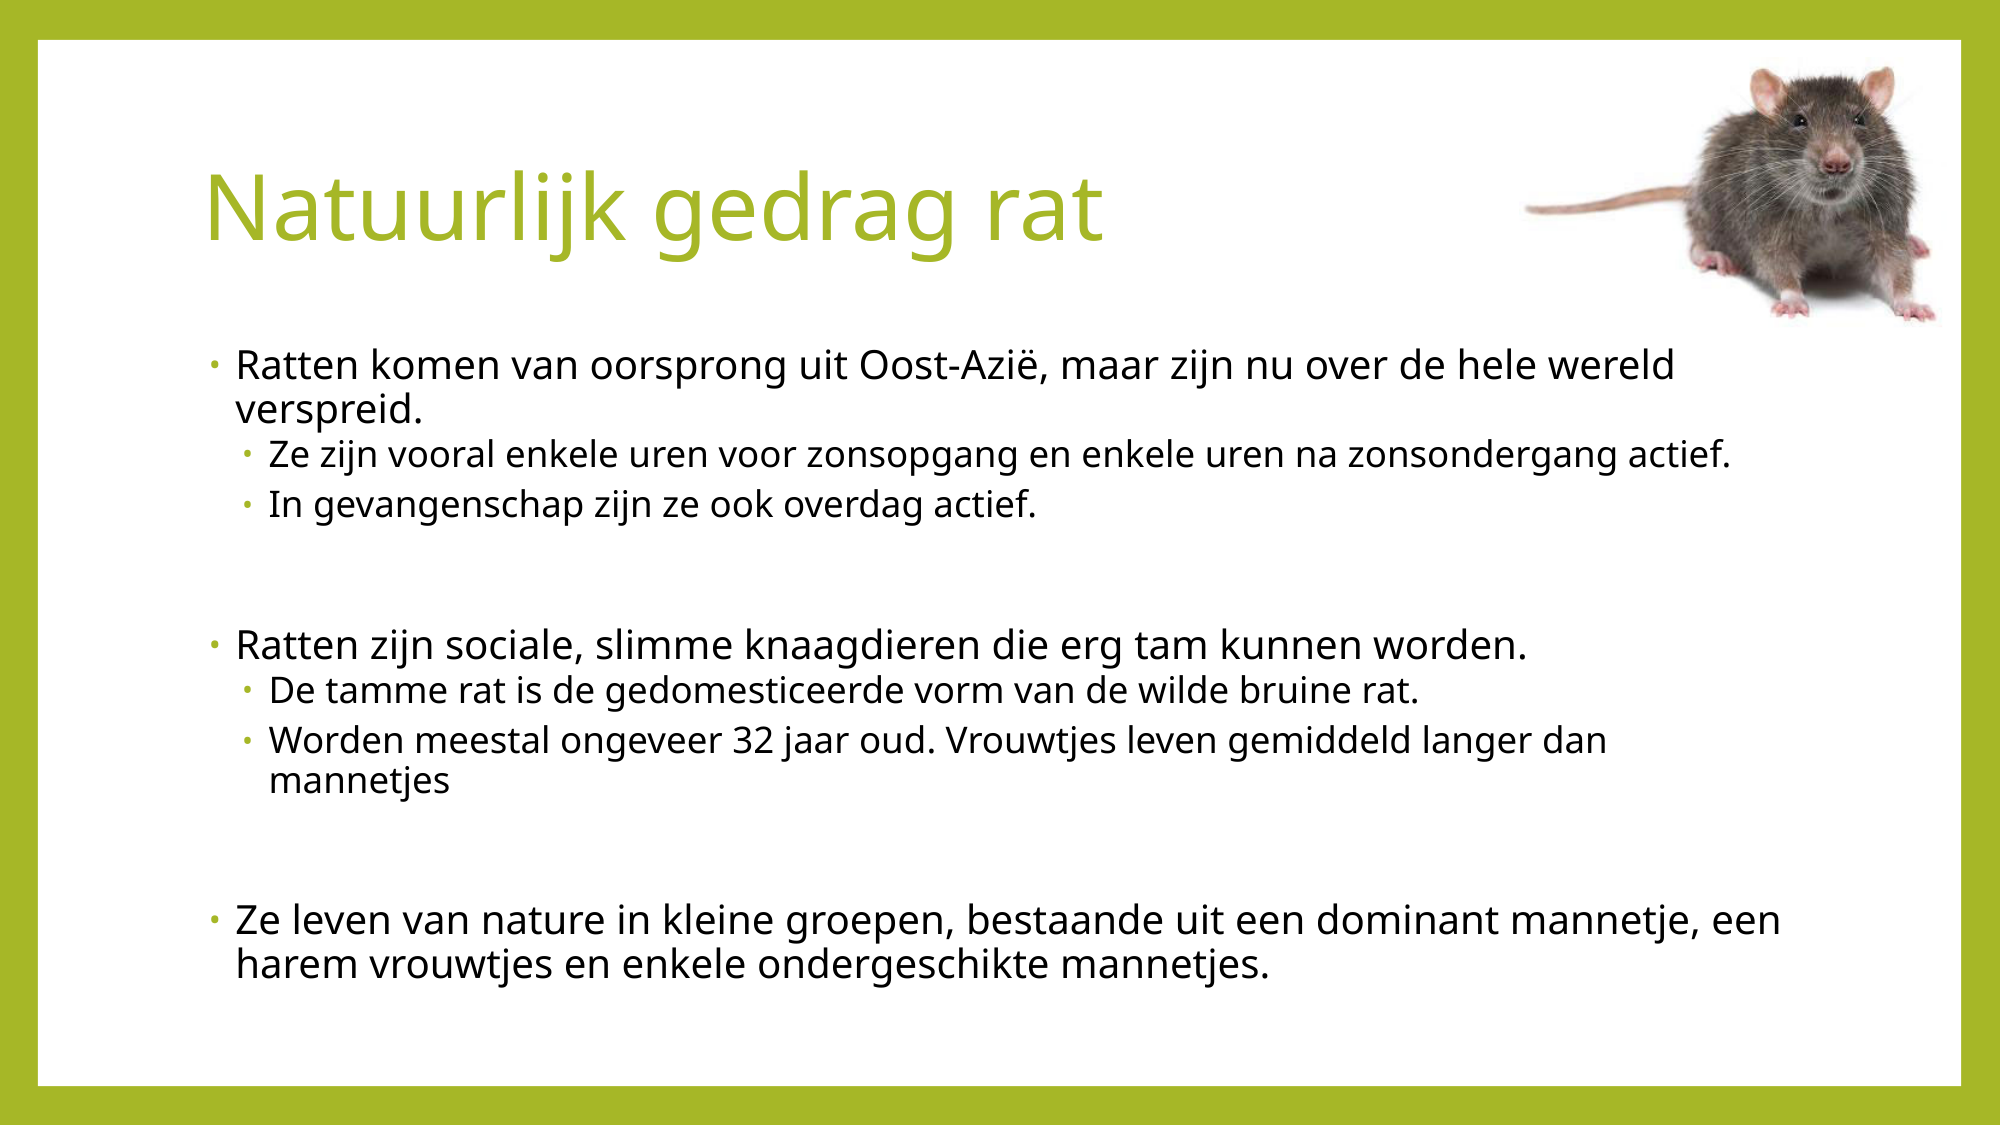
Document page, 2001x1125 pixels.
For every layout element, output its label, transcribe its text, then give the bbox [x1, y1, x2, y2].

list Ratten komen van oorsprong uit Oost-Azië, maar zijn nu over de hele wereld verspreid. Ze zijn vooral enkele uren voor zonsopgang en enkele uren na zonsondergang actief. In gevangenschap zijn ze ook overdag actief. Ratten zijn sociale, slimme knaagdieren die erg tam kunnen worden. De tamme rat is de gedomesticeerde vorm van de wilde bruine rat. Worden meestal ongeveer 32 jaar oud. Vrouwtjes leven gemiddeld langer dan mannetjes Ze leven van nature in kleine groepen, bestaande uit een dominant mannetje, een harem vrouwtjes en enkele ondergeschikte mannetjes. [187, 337, 1808, 1000]
picture [1518, 57, 1947, 338]
title Natuurlijk gedrag rat [187, 99, 1513, 323]
